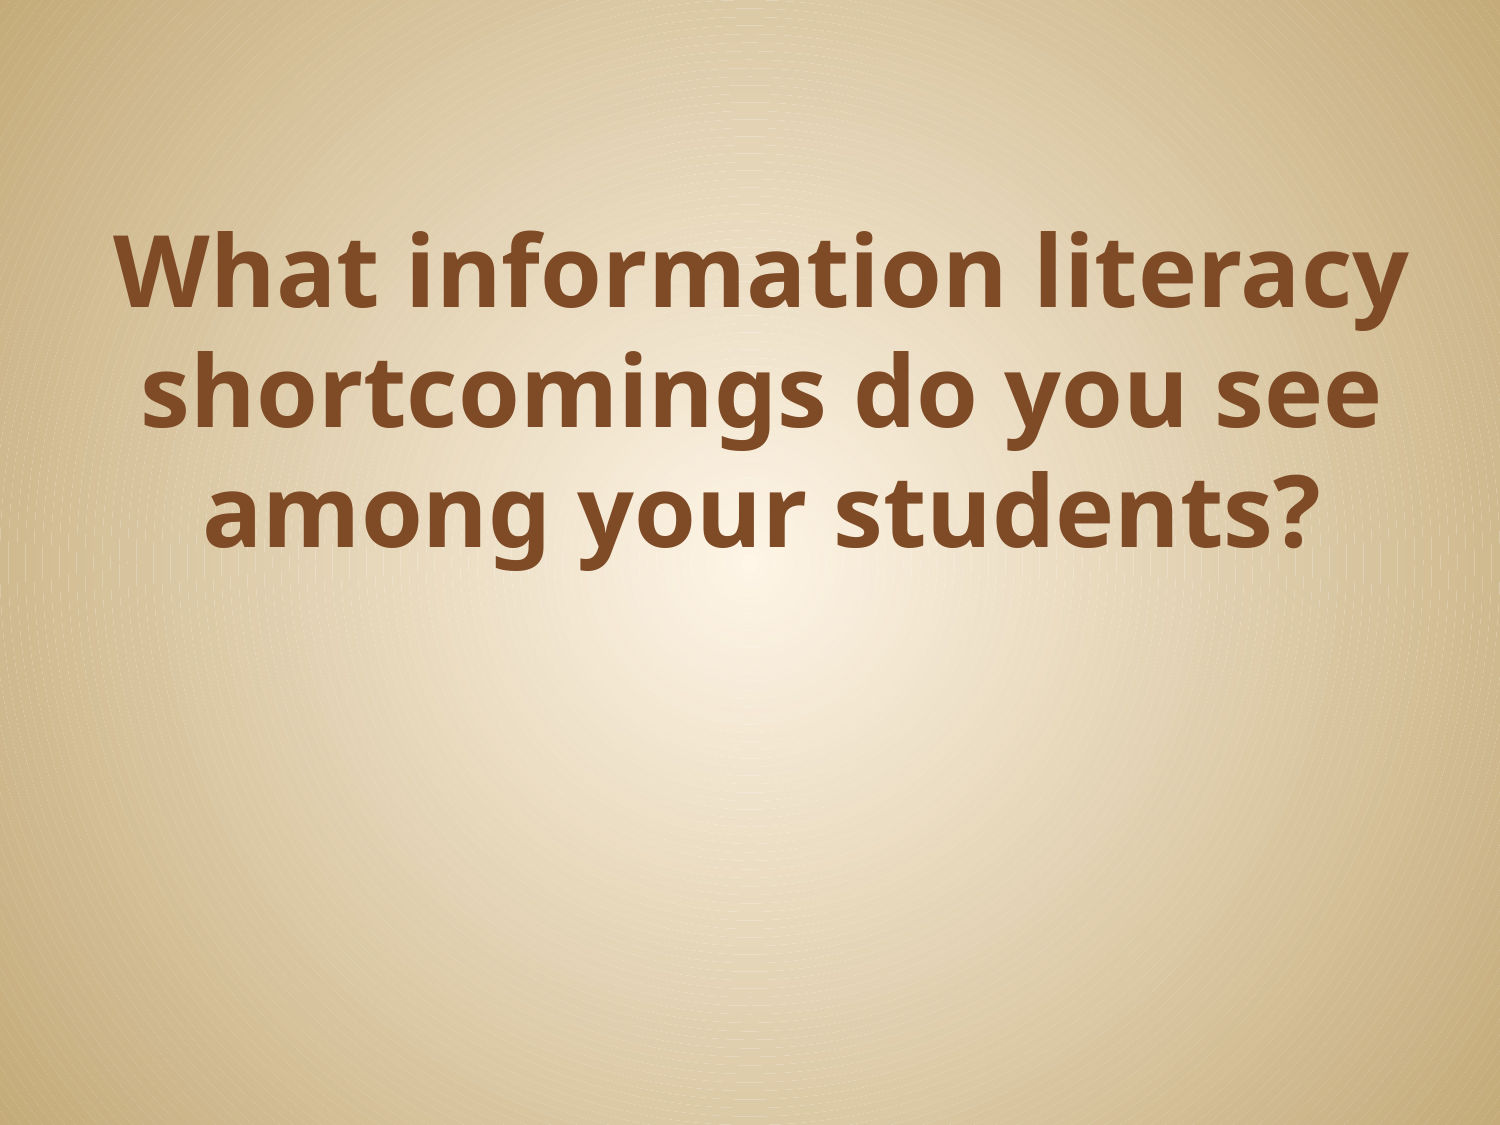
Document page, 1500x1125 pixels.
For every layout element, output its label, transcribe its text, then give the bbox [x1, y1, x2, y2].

title What information literacy shortcomings do you see among your students? [87, 174, 1438, 575]
